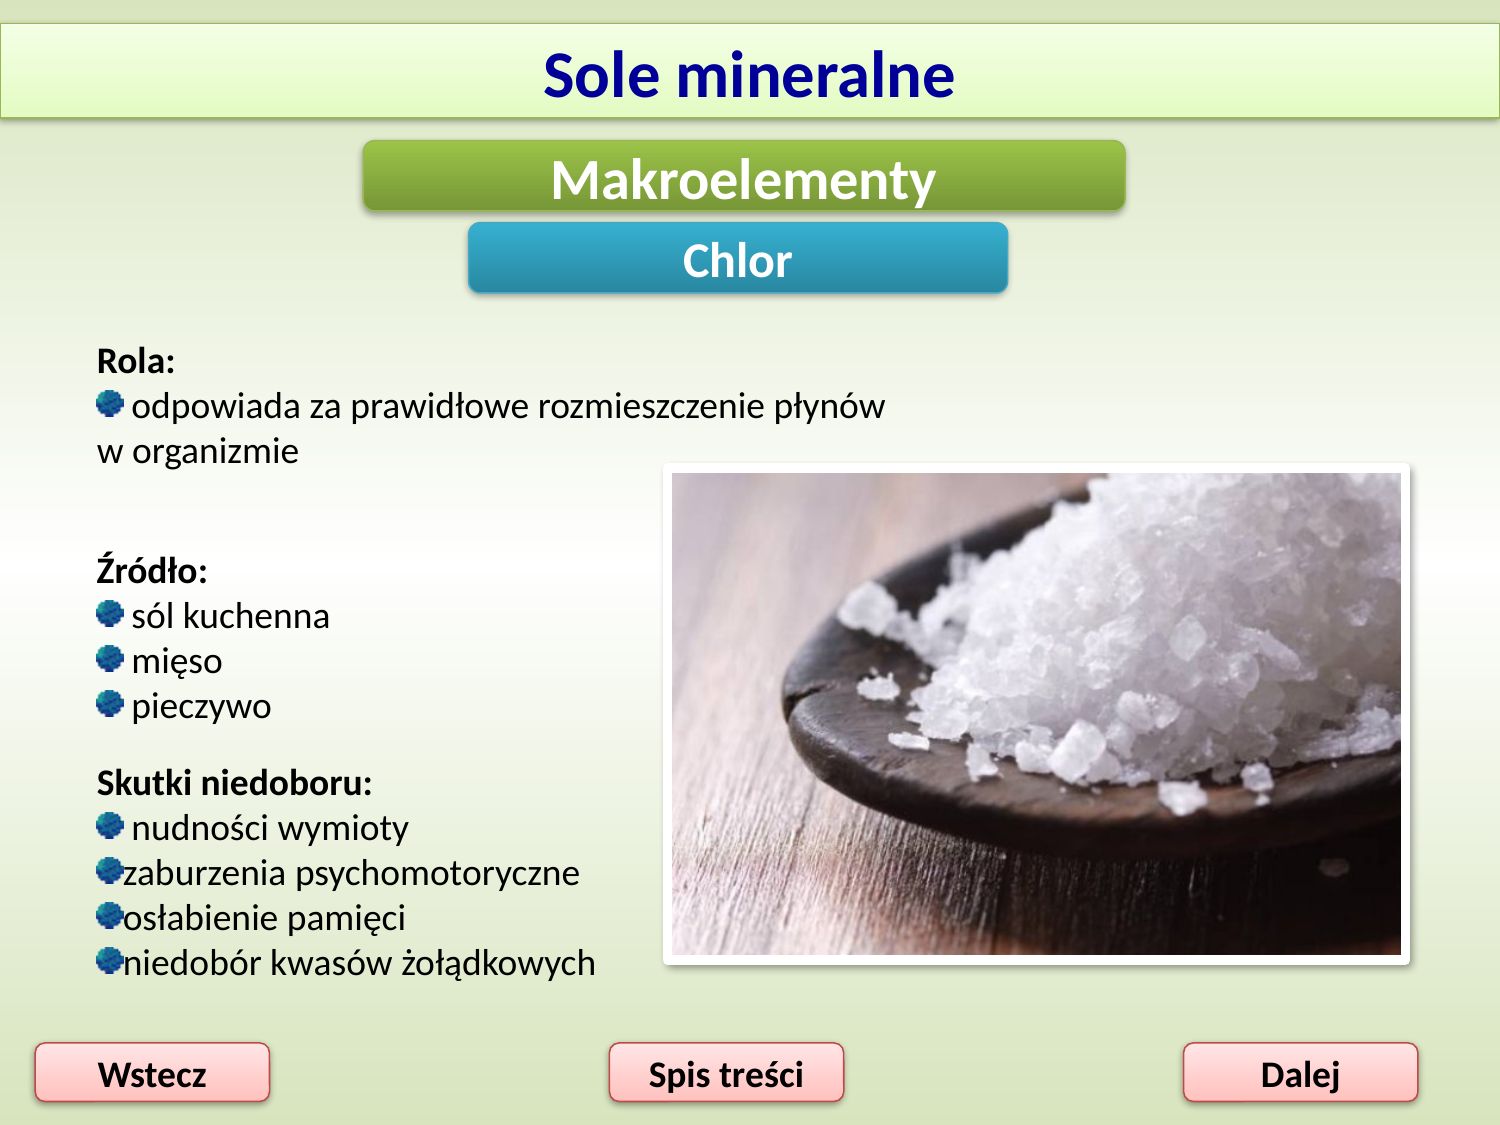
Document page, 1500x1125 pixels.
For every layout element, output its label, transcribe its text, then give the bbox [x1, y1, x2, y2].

text_box Źródło: sól kuchenna mięso pieczywo [81, 538, 664, 734]
text_box Skutki niedoboru: nudności wymioty zaburzenia psychomotoryczne osłabienie pamięci niedobór kwasów żołądkowych [82, 750, 868, 1036]
picture [96, 690, 124, 717]
picture [96, 600, 124, 627]
picture [96, 812, 124, 839]
text_box Rola: odpowiada za prawidłowe rozmieszczenie płynów w organizmie [82, 328, 903, 479]
text_box Chlor [467, 221, 1009, 294]
picture [96, 857, 124, 884]
picture [96, 390, 124, 417]
text_box [665, 466, 1408, 962]
text_box Dalej [1182, 1042, 1419, 1103]
text_box Makroelementy [362, 139, 1126, 212]
picture [96, 947, 124, 974]
text_box Wstecz [34, 1042, 271, 1103]
text_box Sole mineralne [0, 23, 1500, 119]
picture [96, 902, 124, 929]
text_box Spis treści [608, 1042, 845, 1103]
picture [96, 645, 124, 672]
